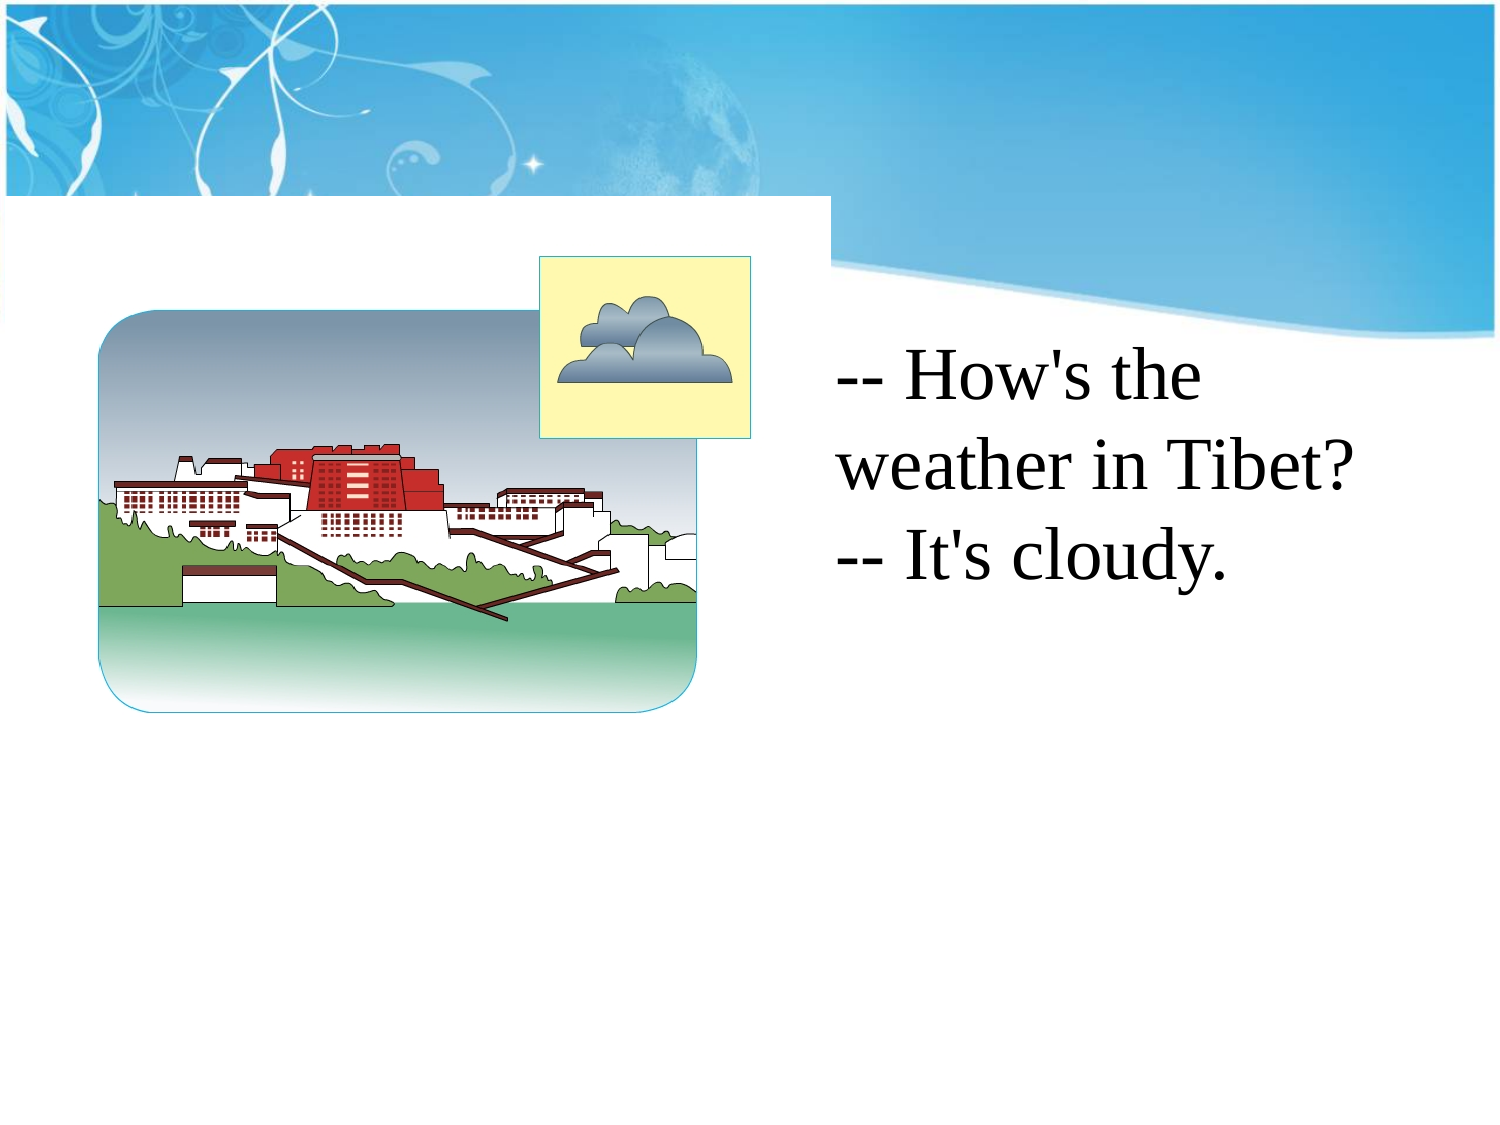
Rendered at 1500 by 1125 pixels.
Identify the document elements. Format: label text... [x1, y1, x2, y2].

text_box -- How's the weather in Tibet? -- It's cloudy. [831, 317, 1447, 603]
picture [0, 0, 1500, 1125]
